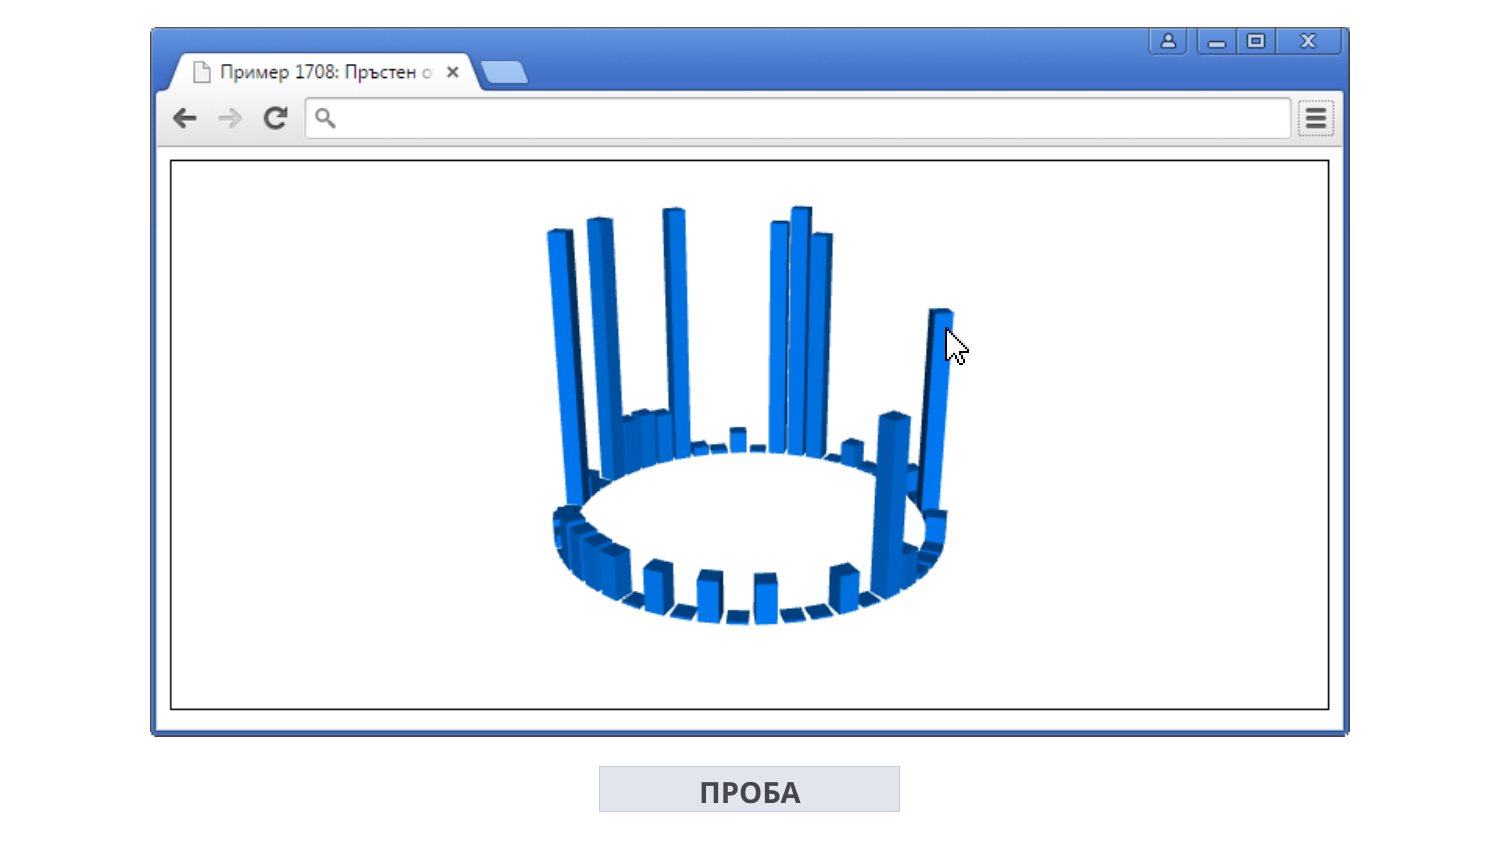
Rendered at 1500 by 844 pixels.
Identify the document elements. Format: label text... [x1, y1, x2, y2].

picture [149, 27, 1351, 738]
text_box ПРОБА [599, 766, 900, 812]
